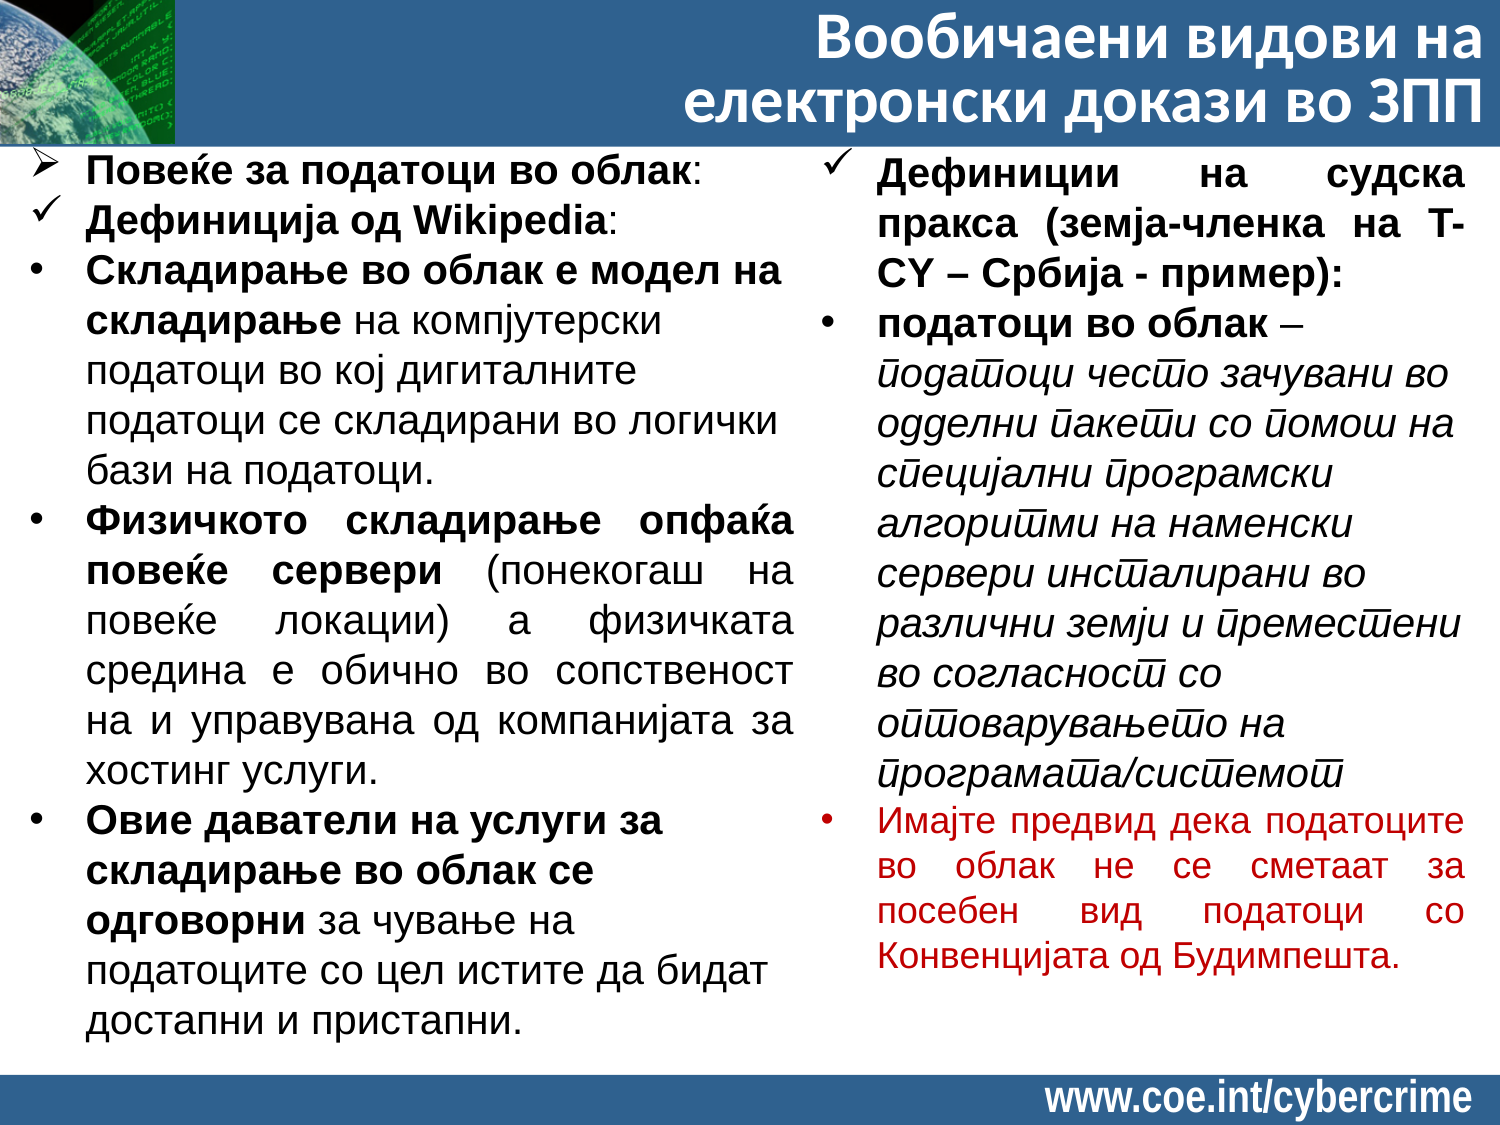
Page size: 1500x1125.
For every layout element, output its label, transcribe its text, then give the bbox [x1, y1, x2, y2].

picture [0, 0, 175, 144]
text_box www.coe.int/cybercrime [1030, 1059, 1500, 1125]
text_box Повеќе за податоци во облак: Дефиниција од Wikipedia: Складирање во облак е модел на складирање на компјутерски податоци во кој дигиталните податоци се складирани во логички бази на податоци. Физичкото складирање опфаќа повеќе сервери (понекогаш на повеќе локации) а физичката средина е обично во сопственост на и управувана од компанијата за хостинг услуги. Овие даватели на услуги за складирање во облак се одговорни за чување на податоците со цел истите да бидат достапни и пристапни. [14, 135, 809, 1051]
text_box [0, 1073, 1030, 1125]
text_box Вообичаени видови на електронски докази во ЗПП [179, 0, 1500, 149]
text_box Дефиниции на судска пракса (земја-членка на T-CY – Србија - пример): податоци во облак – податоци често зачувани во одделни пакети со помош на специјални програмски алгоритми на наменски сервери инсталирани во различни земји и преместени во согласност со оптоварувањето на програмата/системот Имајте предвид дека податоците во облак не се сметаат за посебен вид податоци со Конвенцијата од Будимпешта. [805, 138, 1480, 984]
